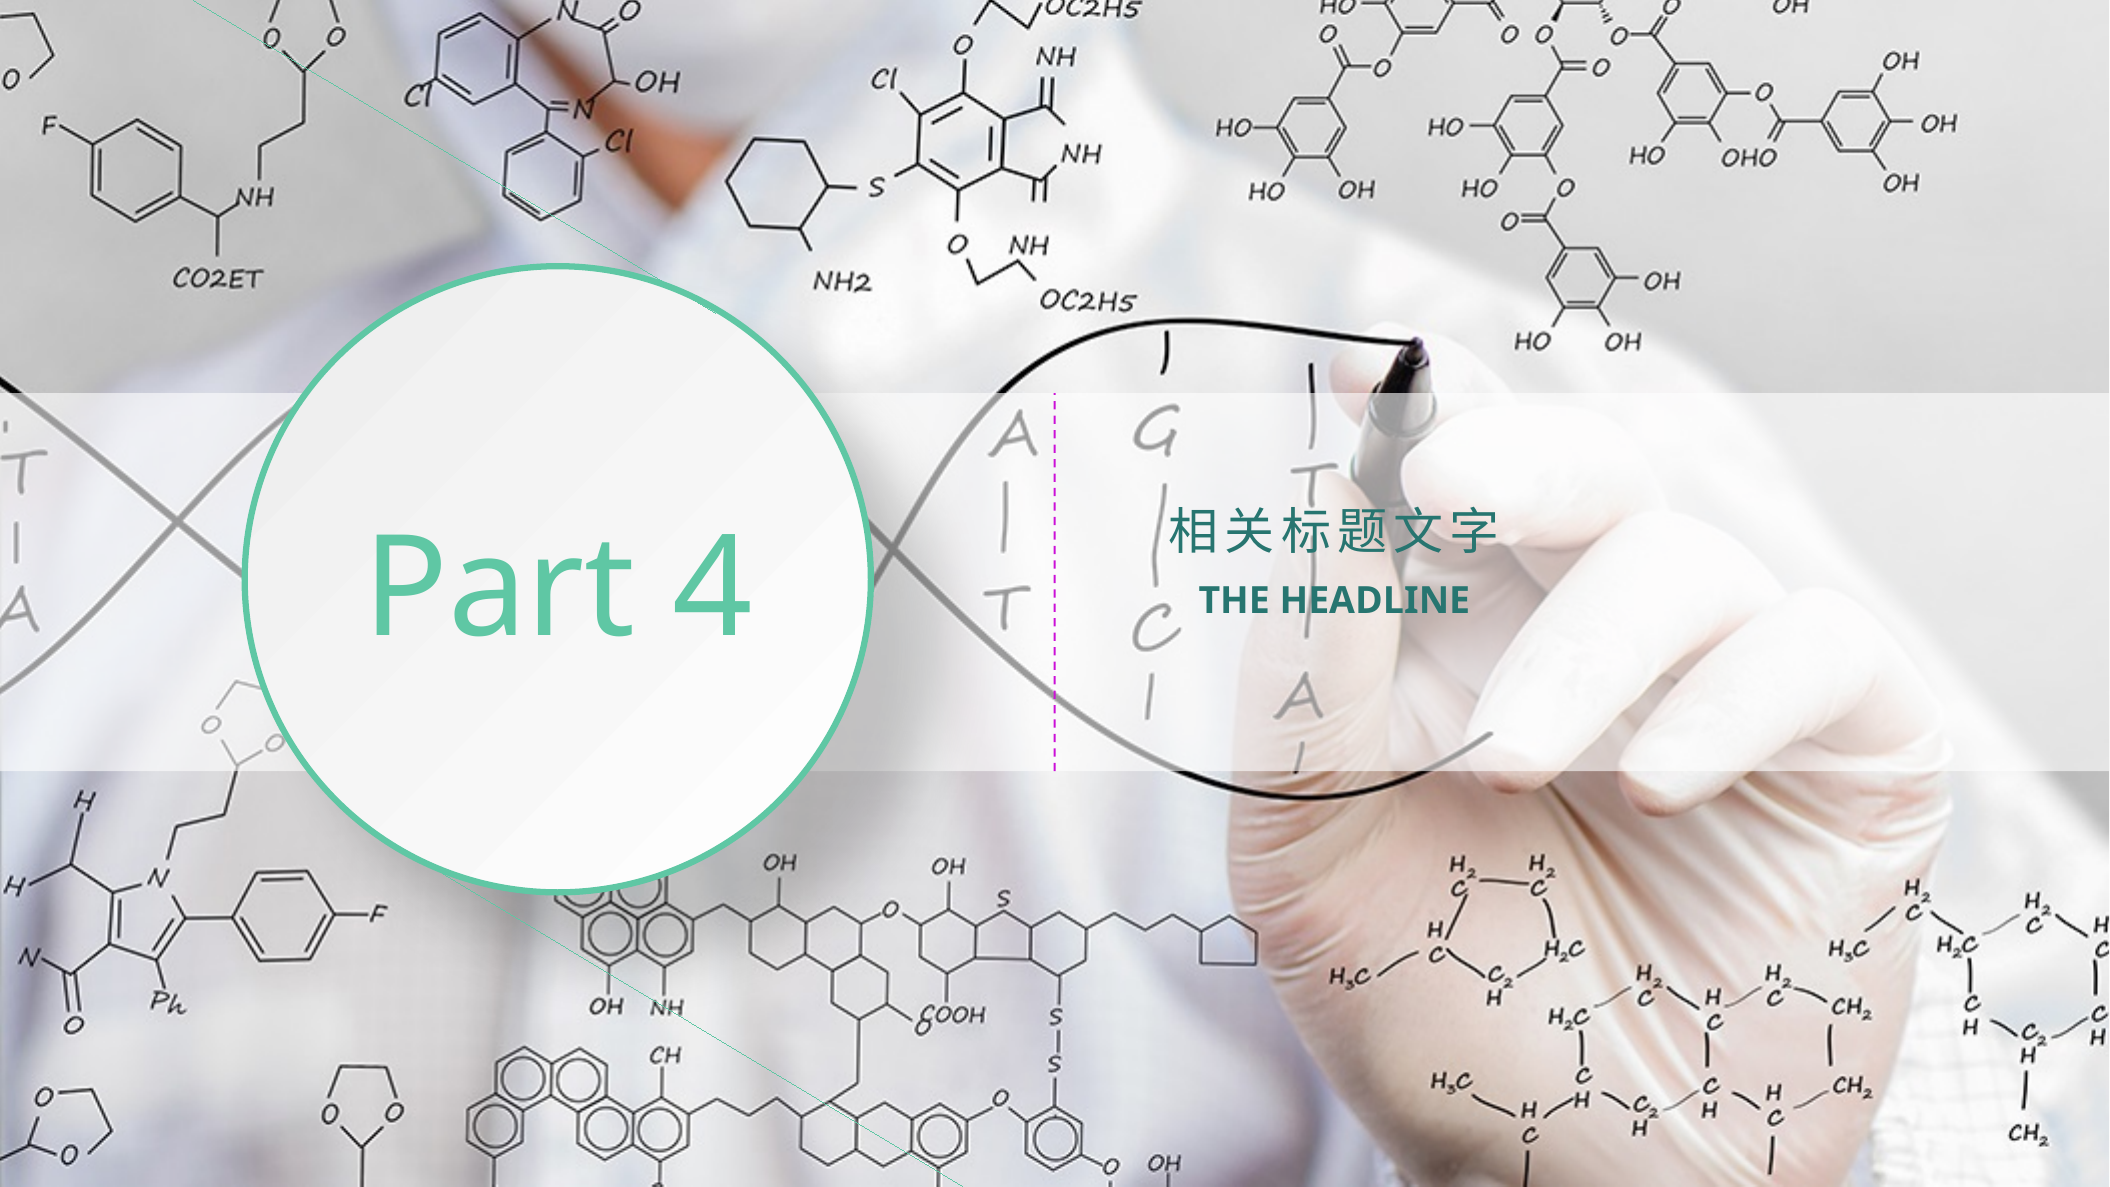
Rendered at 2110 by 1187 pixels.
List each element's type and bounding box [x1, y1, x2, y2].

text_box [1149, 492, 1521, 629]
text_box [0, 0, 193, 392]
text_box [0, 392, 193, 772]
text_box [966, 392, 2110, 772]
text_box [0, 772, 193, 1187]
text_box [966, 0, 2110, 392]
text_box [193, 0, 966, 1187]
text_box [966, 772, 2110, 1187]
